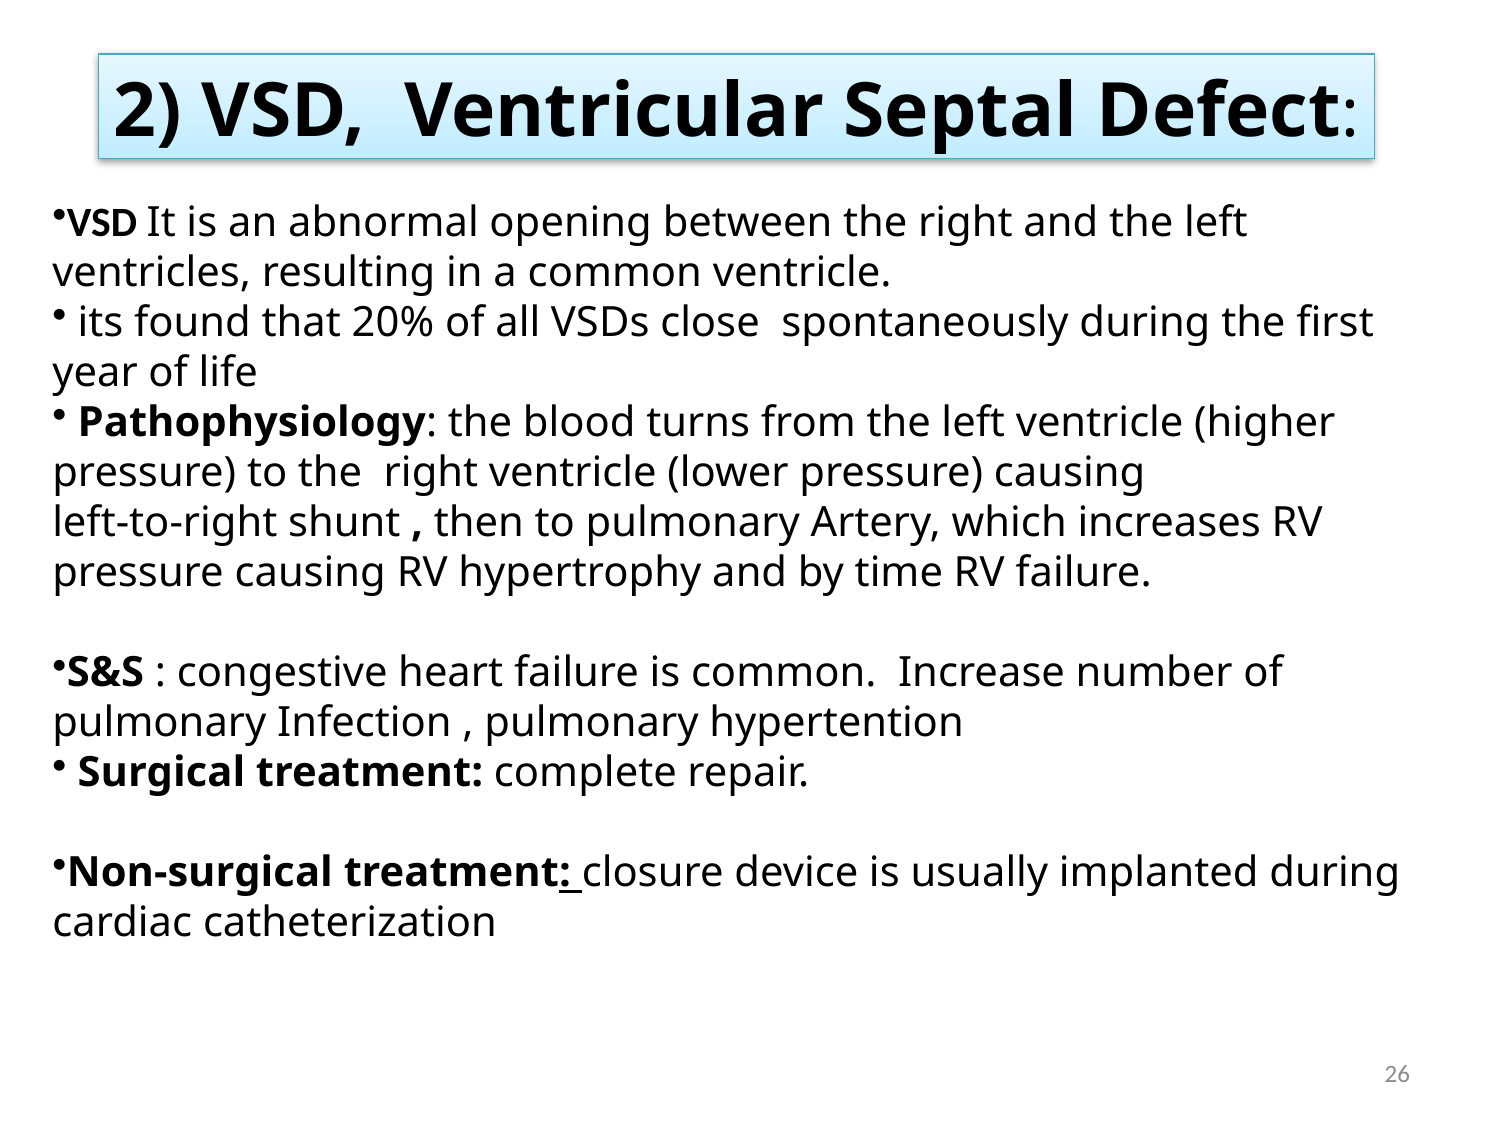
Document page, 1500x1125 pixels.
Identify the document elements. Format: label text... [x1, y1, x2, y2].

text_box [123, 267, 155, 363]
text_box 2) VSD, Ventricular Septal Defect: [98, 53, 1375, 159]
slide_number 26 [1074, 1042, 1425, 1103]
text_box VSD It is an abnormal opening between the right and the left ventricles, resulting in a common ventricle. its found that 20% of all VSDs close spontaneously during the first year of life Pathophysiology: the blood turns from the left ventricle (higher pressure) to the right ventricle (lower pressure) causing left-to-right shunt , then to pulmonary Artery, which increases RV pressure causing RV hypertrophy and by time RV failure. S&S : congestive heart failure is common. Increase number of pulmonary Infection , pulmonary hypertention Surgical treatment: complete repair. Non-surgical treatment: closure device is usually implanted during cardiac catheterization [37, 187, 1450, 953]
